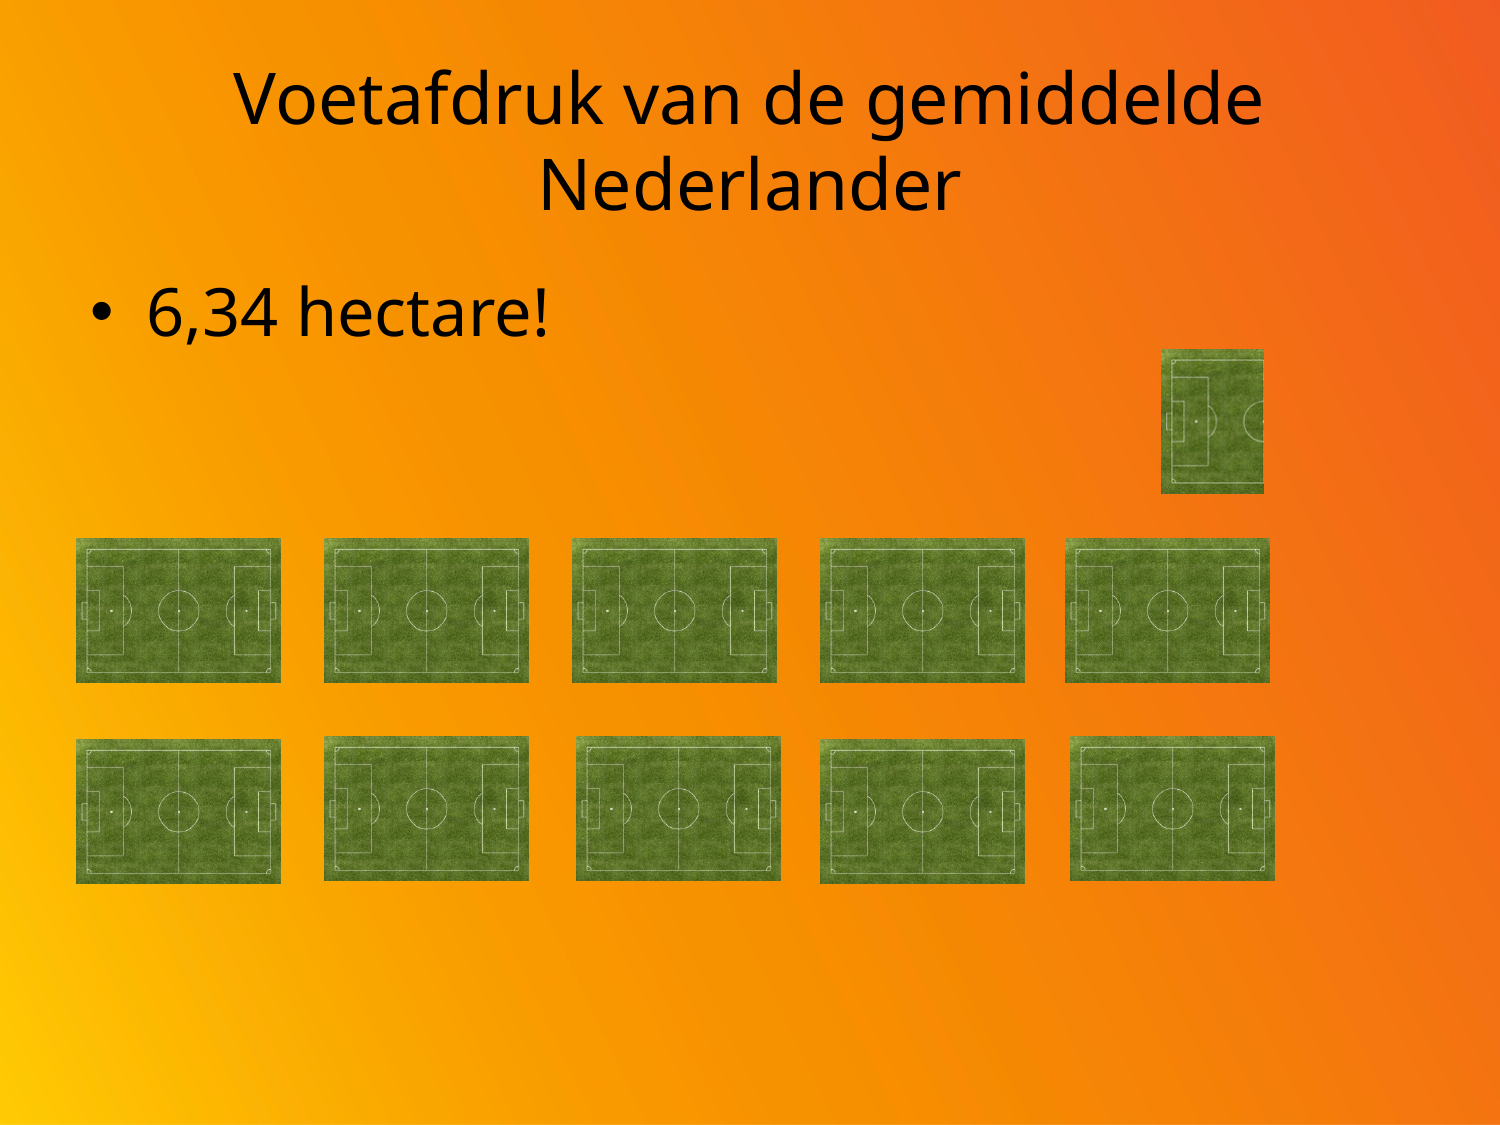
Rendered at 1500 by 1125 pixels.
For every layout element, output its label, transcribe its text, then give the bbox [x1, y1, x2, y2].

list 6,34 hectare! [75, 262, 1425, 1005]
title Voetafdruk van de gemiddelde Nederlander [75, 45, 1425, 233]
picture [0, 0, 1500, 1125]
